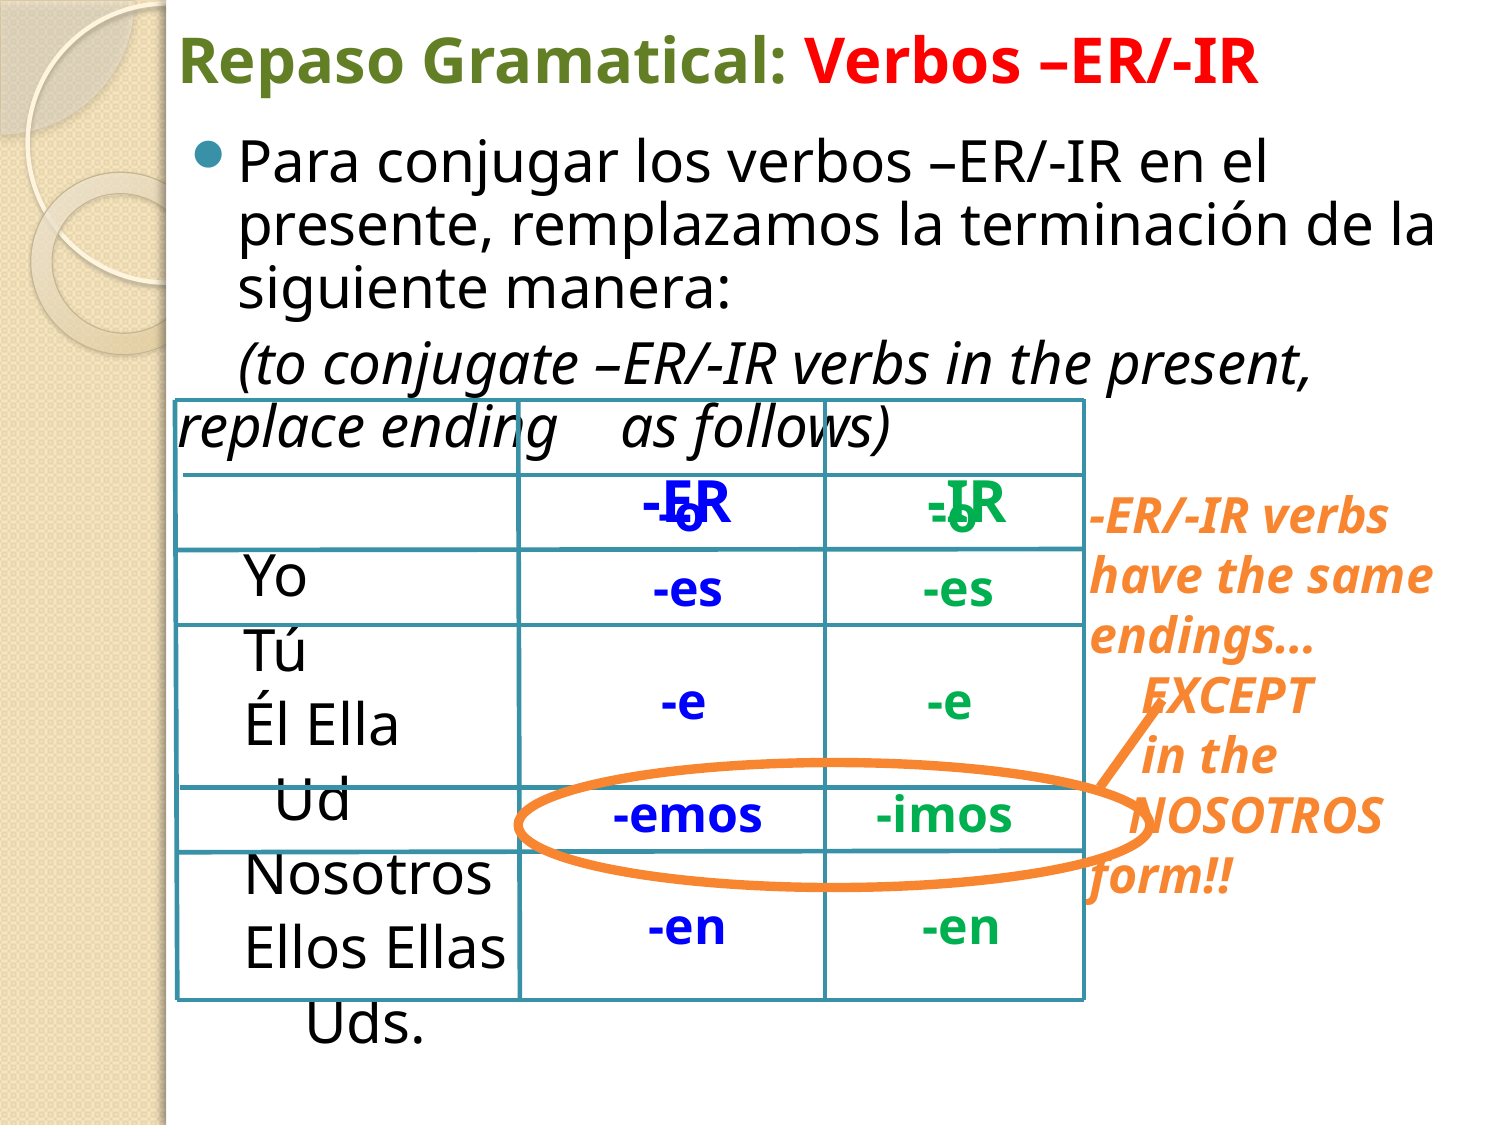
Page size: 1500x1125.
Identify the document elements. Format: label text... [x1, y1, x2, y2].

text_box -es [908, 561, 1009, 622]
text_box -en [908, 886, 1017, 962]
text_box -e [913, 661, 989, 737]
text_box [582, 760, 818, 785]
text_box -emos [598, 774, 630, 781]
text_box [832, 760, 1075, 785]
list Para conjugar los verbos –ER/-IR en el presente, remplazamos la terminación de la siguiente manera: (to conjugate –ER/-IR verbs in the present, replace ending as follows) -ER -IR Yo Tú Él Ella Ud Nosotros Ellos Ellas Uds. [162, 125, 1500, 1075]
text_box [1099, 699, 1163, 788]
text_box -ER/-IR verbs have the same endings… EXCEPT in the NOSOTROS form!! [1091, 475, 1475, 911]
text_box -o [916, 485, 994, 546]
text_box [1091, 792, 1152, 864]
text_box [832, 797, 1077, 847]
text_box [517, 485, 521, 785]
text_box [517, 410, 521, 472]
text_box [832, 864, 1077, 890]
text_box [174, 859, 178, 1001]
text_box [174, 406, 178, 852]
text_box [578, 864, 818, 890]
text_box -e [646, 662, 722, 737]
text_box -o [643, 485, 721, 546]
text_box -en [633, 887, 742, 963]
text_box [517, 864, 521, 997]
title Repaso Gramatical: Verbos –ER/-IR [162, 0, 1500, 125]
text_box -es [638, 561, 739, 622]
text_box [517, 797, 521, 847]
text_box [528, 797, 818, 847]
